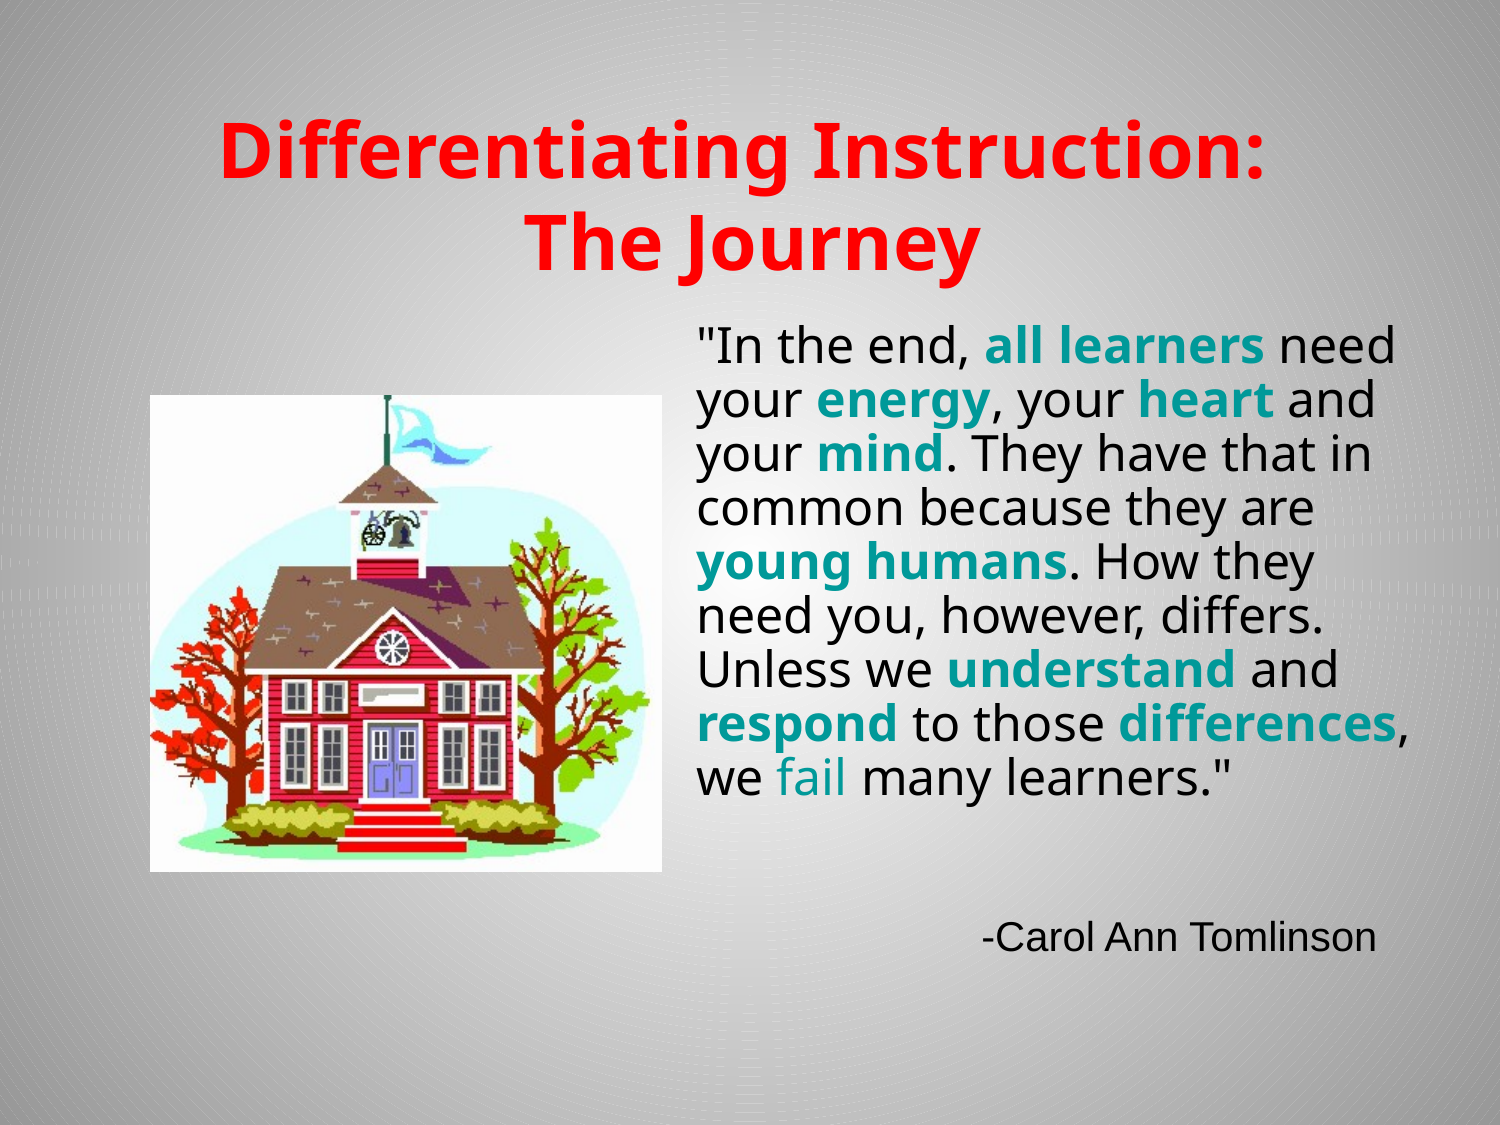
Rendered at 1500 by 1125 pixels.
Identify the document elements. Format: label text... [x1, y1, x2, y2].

title Differentiating Instruction: The Journey [87, 99, 1438, 288]
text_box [150, 395, 663, 872]
list "In the end, all learners need your energy, your heart and your mind. They have that in common because they are young humans. How they need you, however, differs. Unless we understand and respond to those differences, we fail many learners." -Carol Ann Tomlinson [624, 312, 1438, 1076]
